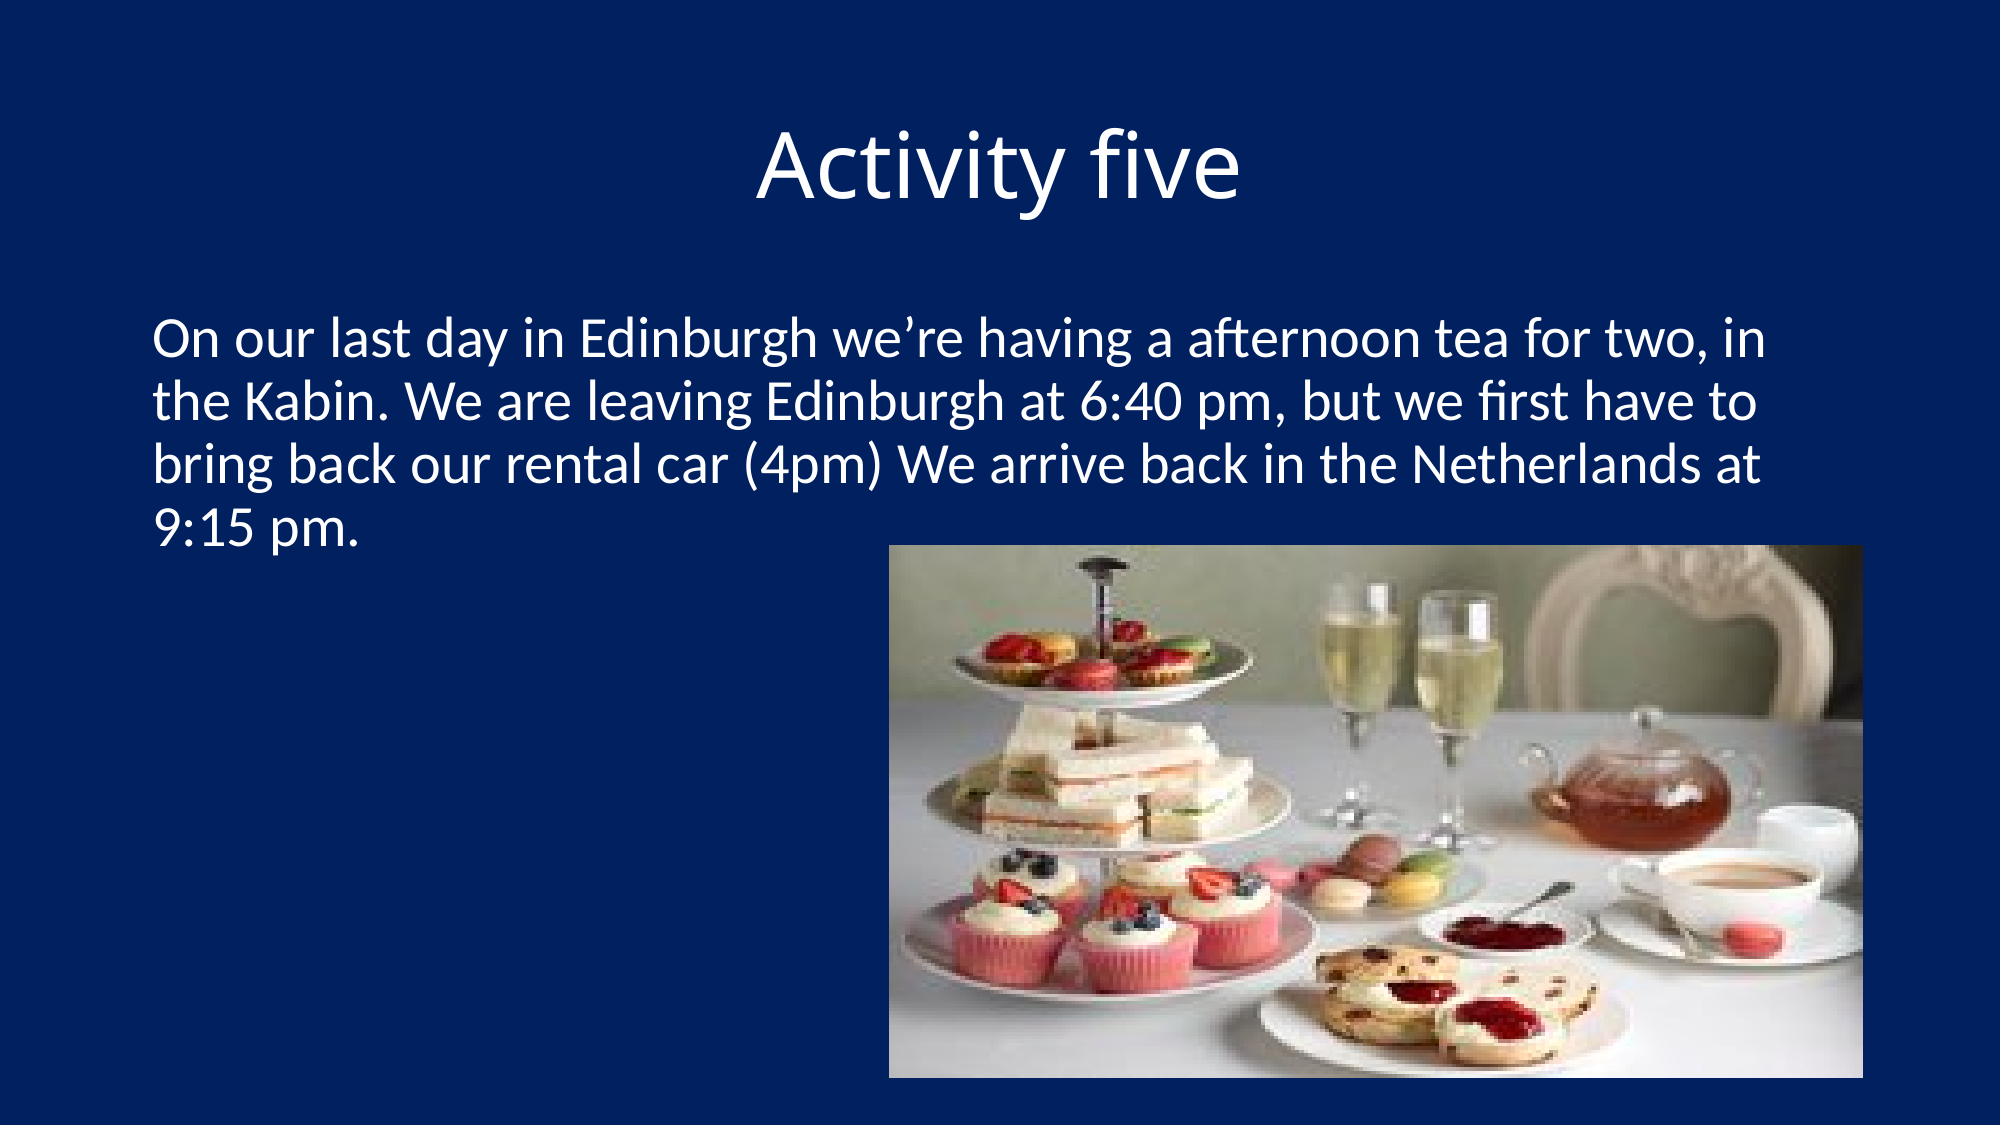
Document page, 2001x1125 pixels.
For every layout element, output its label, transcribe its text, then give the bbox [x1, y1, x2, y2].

list On our last day in Edinburgh we’re having a afternoon tea for two, in the Kabin. We are leaving Edinburgh at 6:40 pm, but we first have to bring back our rental car (4pm) We arrive back in the Netherlands at 9:15 pm. [137, 299, 1863, 1014]
picture [889, 545, 1863, 1078]
title Activity five [137, 59, 1863, 278]
